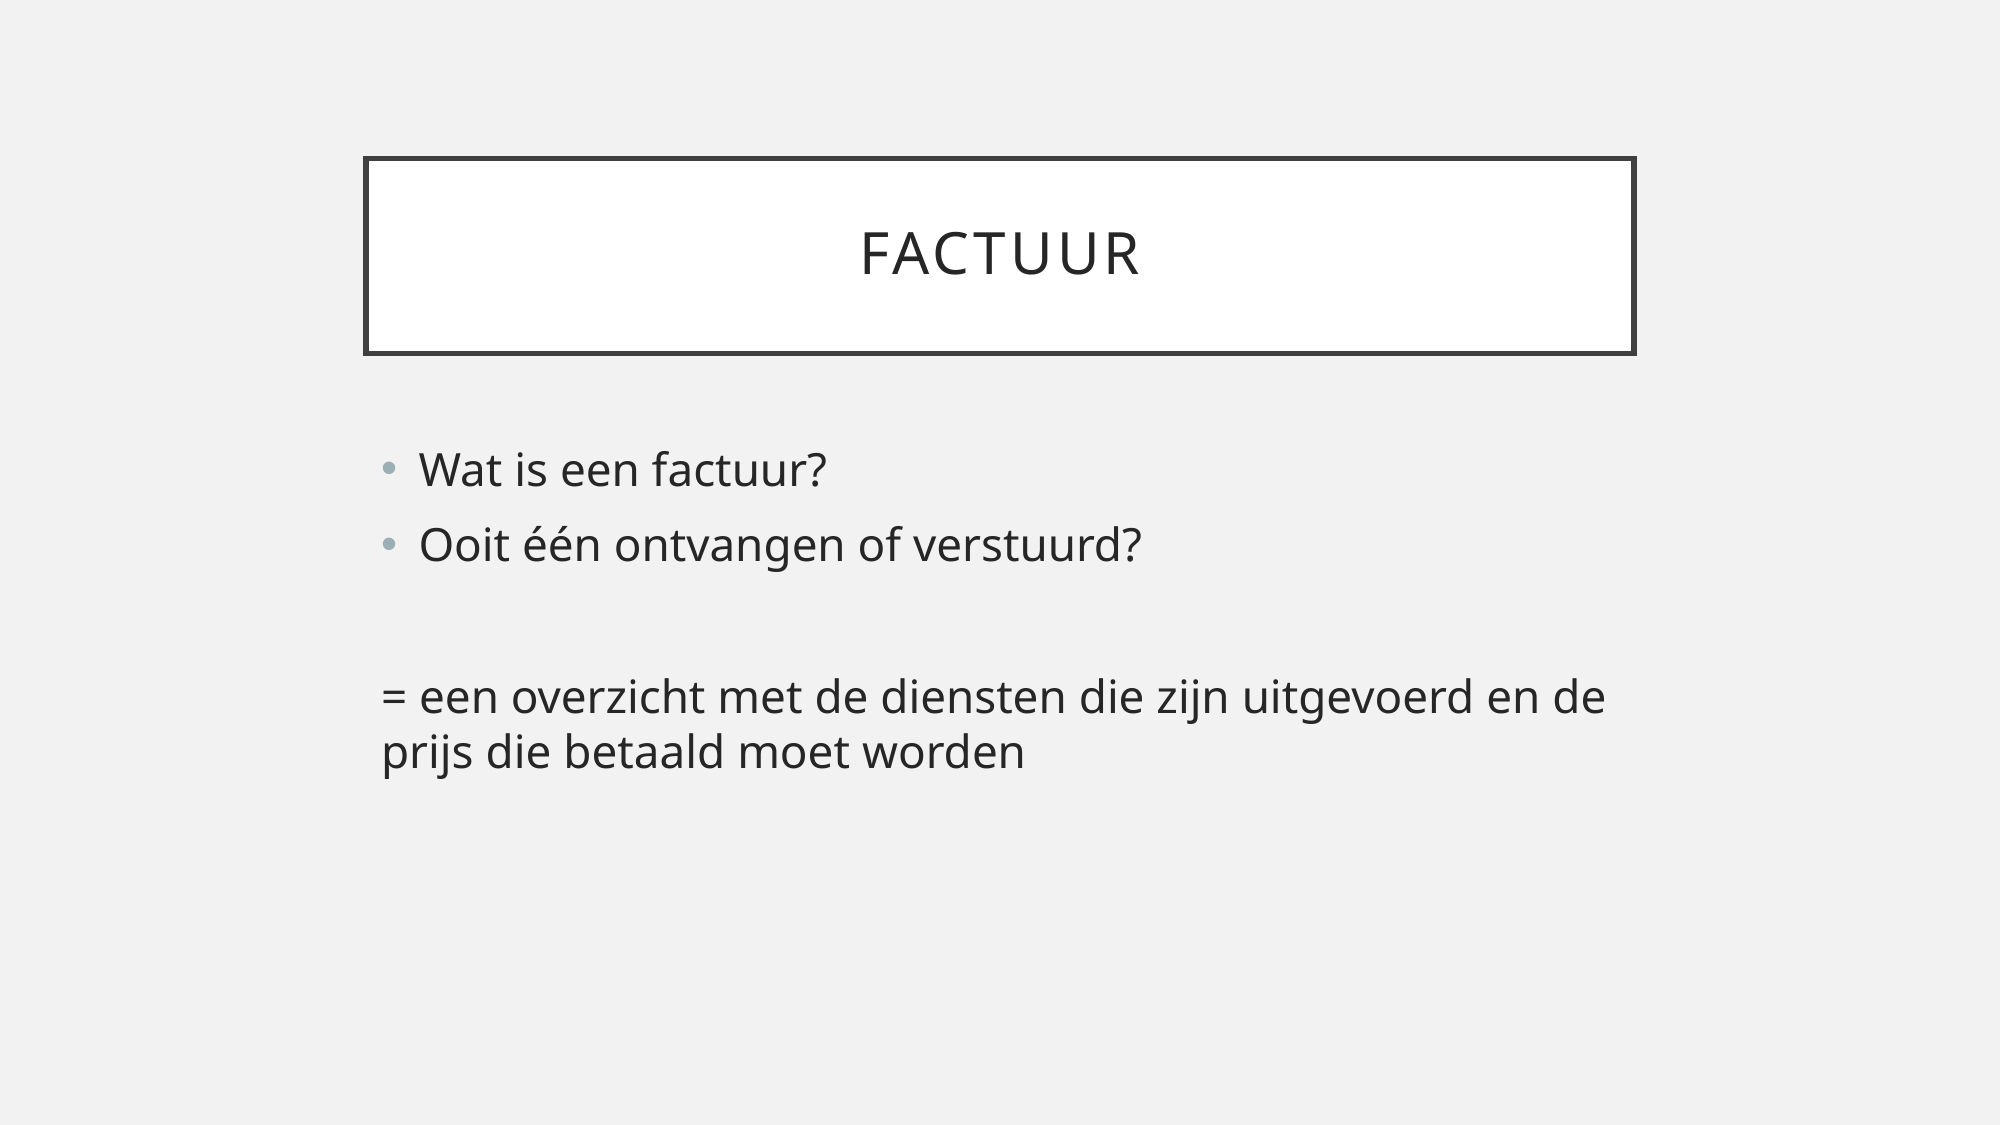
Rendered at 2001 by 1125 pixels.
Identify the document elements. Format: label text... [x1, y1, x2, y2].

list Wat is een factuur? Ooit één ontvangen of verstuurd? = een overzicht met de diensten die zijn uitgevoerd en de prijs die betaald moet worden [366, 432, 1634, 942]
title Factuur [363, 156, 1637, 356]
